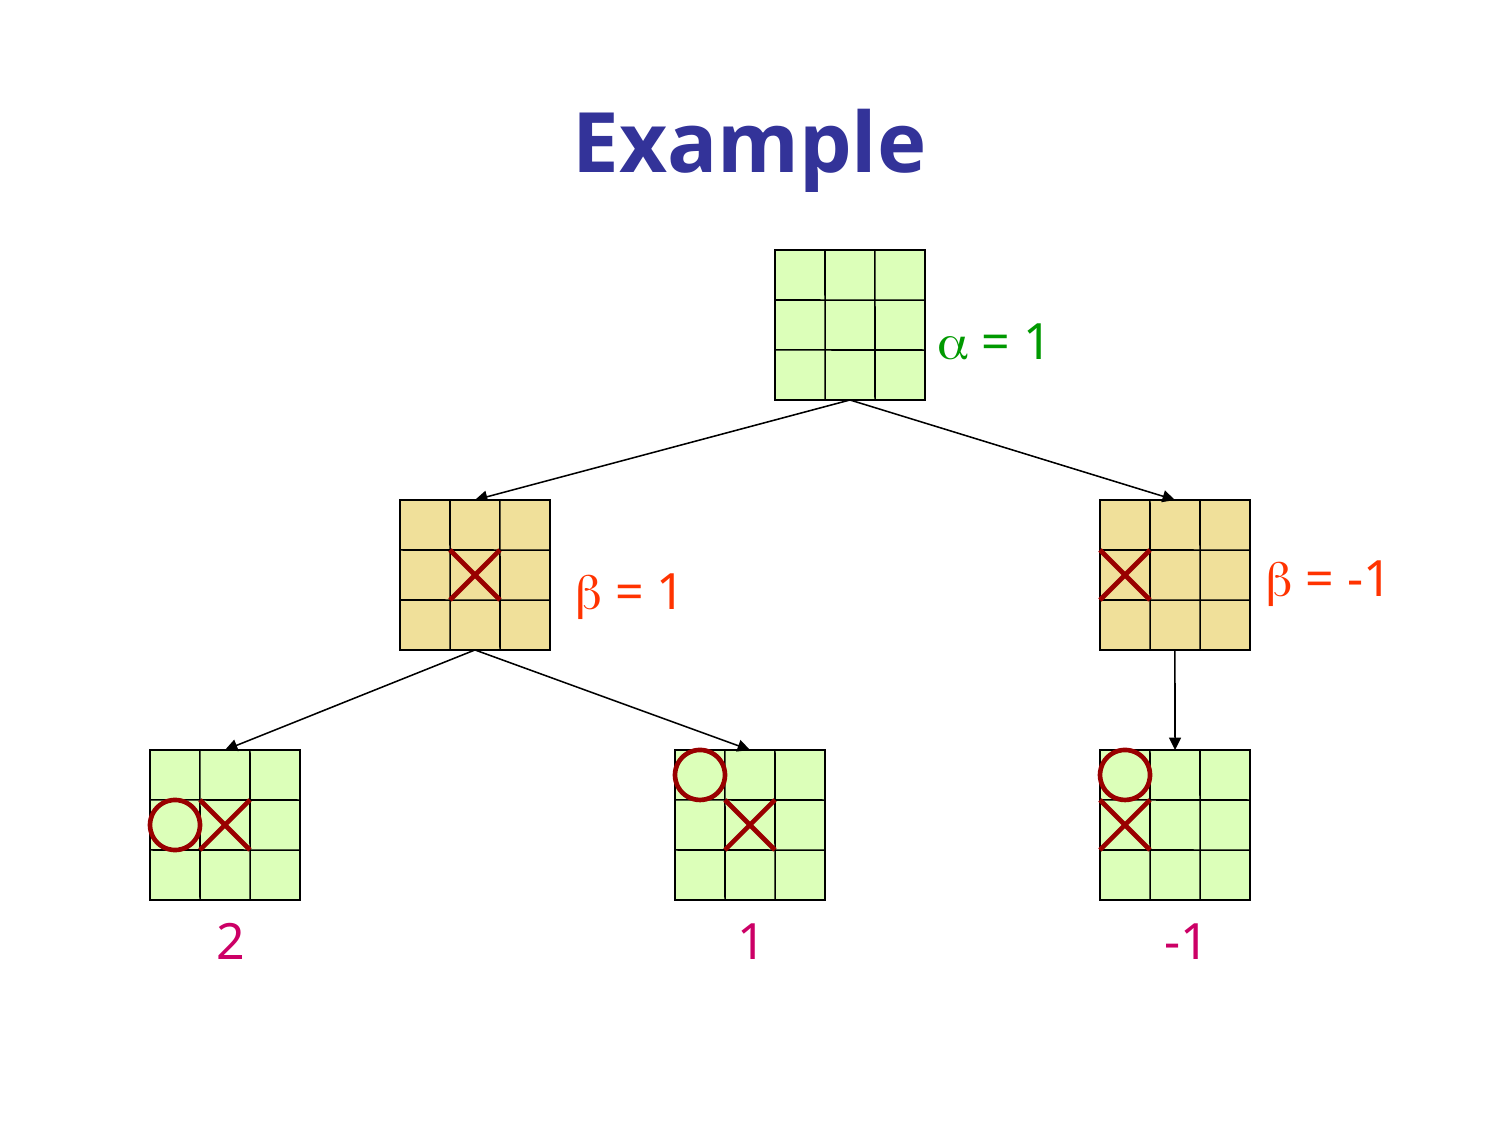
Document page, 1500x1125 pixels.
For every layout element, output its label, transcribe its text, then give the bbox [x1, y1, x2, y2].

text_box a = 1 [960, 301, 1067, 377]
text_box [149, 249, 956, 978]
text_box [849, 399, 1421, 978]
title Example [74, 44, 1426, 233]
